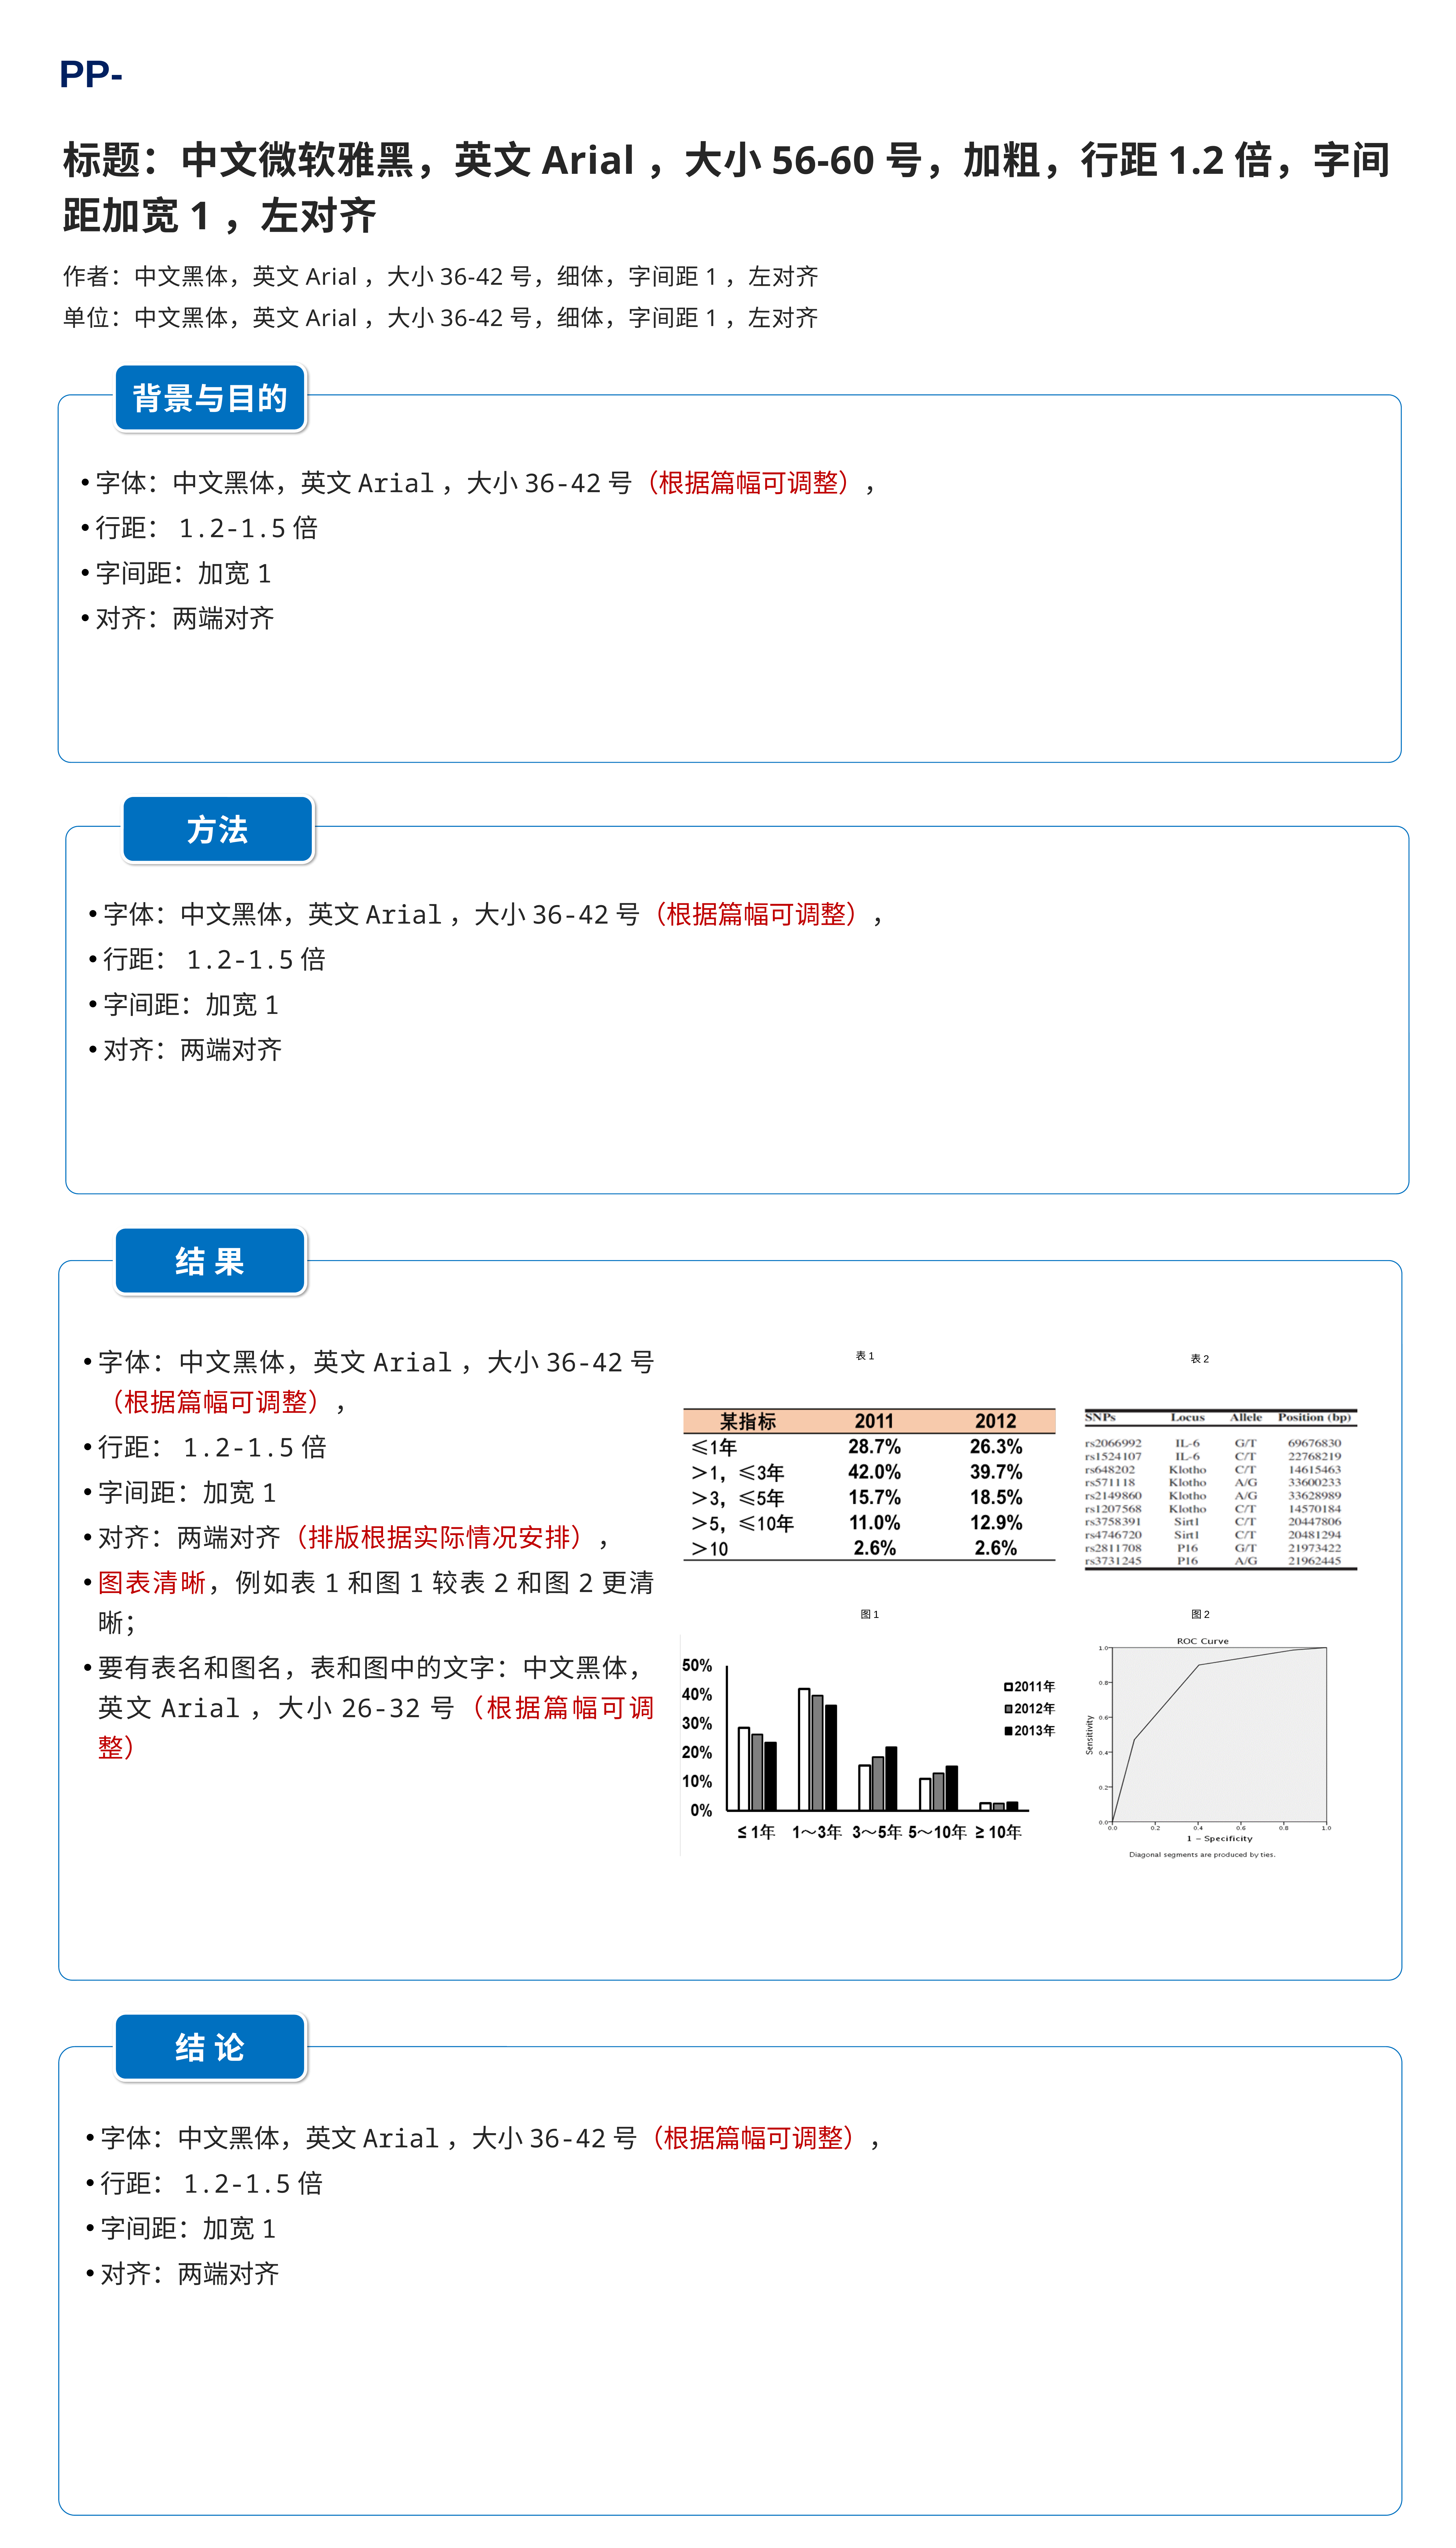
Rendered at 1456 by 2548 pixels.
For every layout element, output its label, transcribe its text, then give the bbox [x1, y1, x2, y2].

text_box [59, 2013, 1402, 2516]
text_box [59, 1227, 1402, 1980]
text_box 单位：中文黑体，英文Arial，大小36-42号，细体，字间距1，左对齐 [58, 295, 1401, 333]
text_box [58, 364, 1401, 763]
text_box 标题：中文微软雅黑，英文Arial，大小56-60号，加粗，行距1.2倍，字间距加宽1，左对齐 [58, 124, 1401, 246]
text_box 作者：中文黑体，英文Arial，大小36-42号，细体，字间距1，左对齐 [58, 254, 1401, 292]
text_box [66, 795, 1409, 1194]
